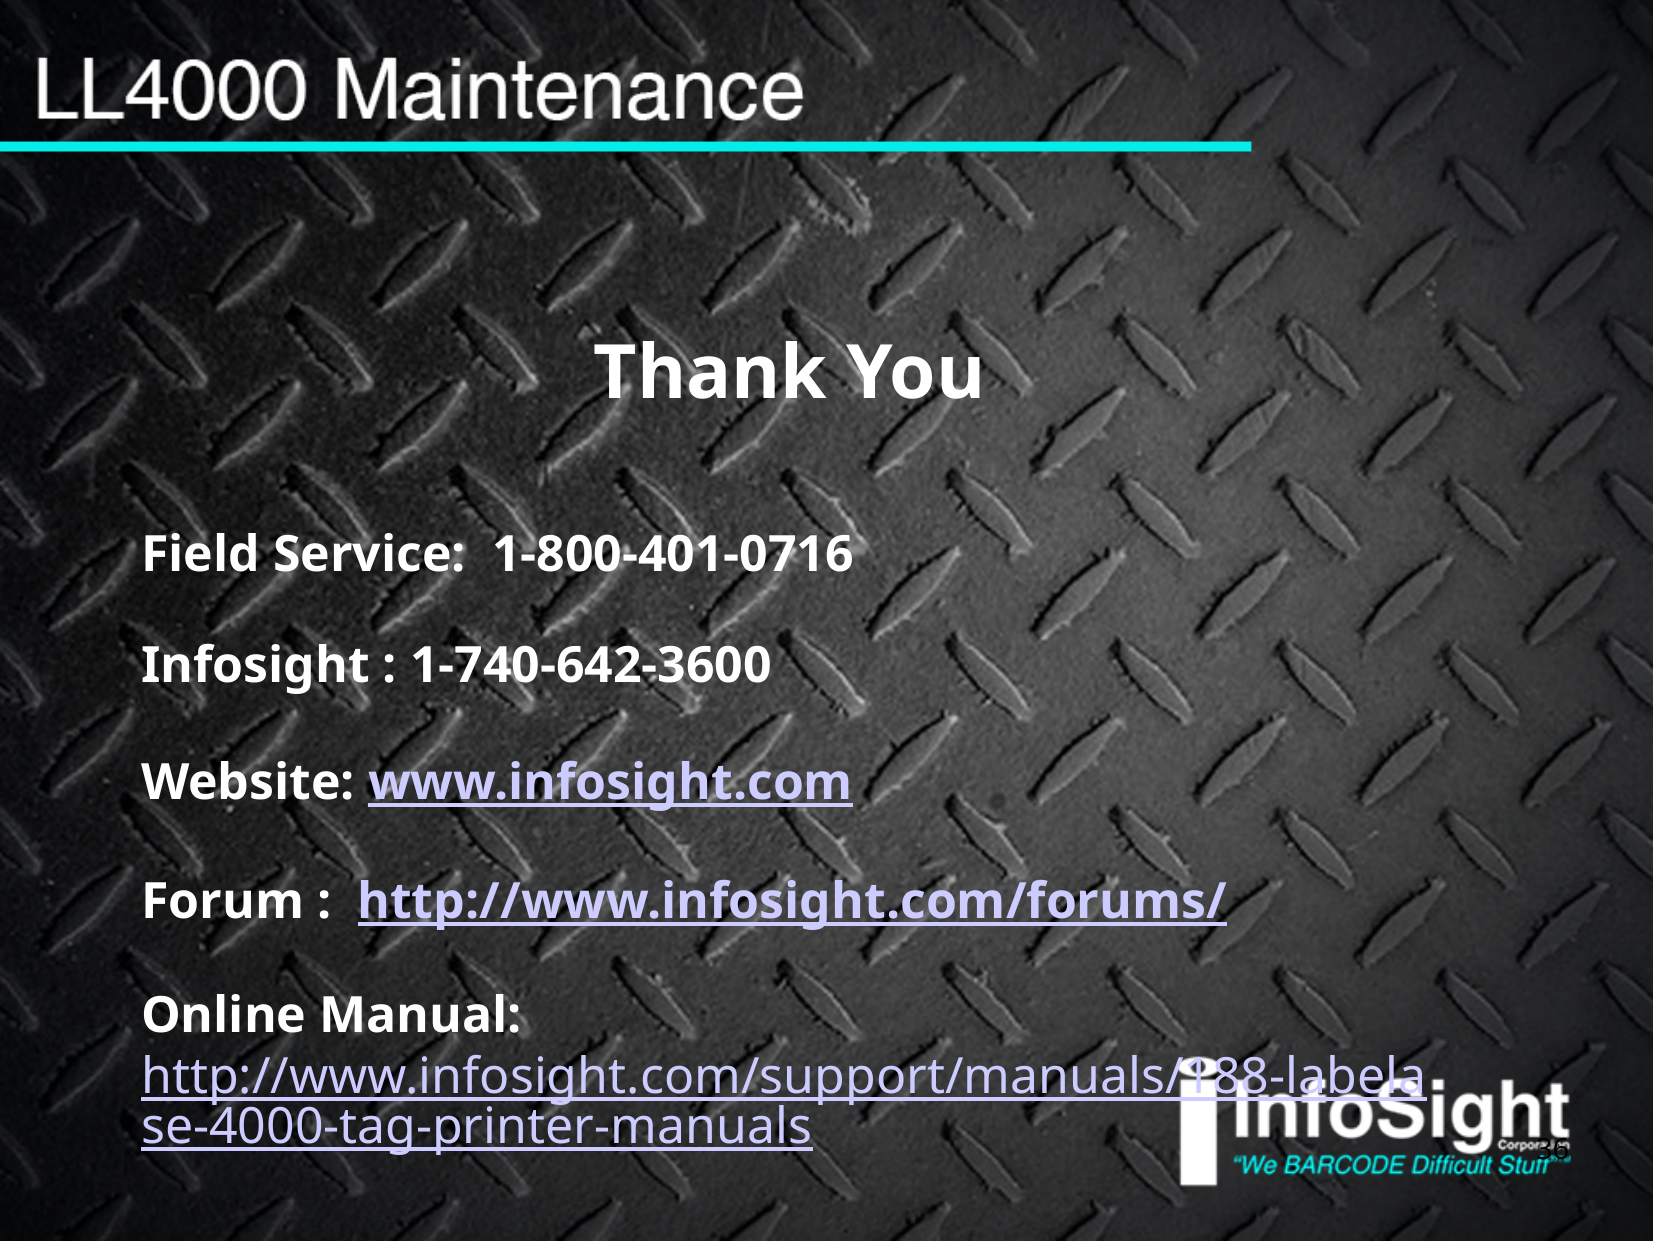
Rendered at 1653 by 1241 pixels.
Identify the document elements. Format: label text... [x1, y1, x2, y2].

picture [0, 0, 1653, 1241]
text_box Thank You Field Service: 1-800-401-0716 Infosight : 1-740-642-3600 Website: www.infosight.com Forum : http://www.infosight.com/forums/ Online Manual: http://www.infosight.com/support/manuals/188-labelase-4000-tag-printer-manuals [126, 320, 1453, 882]
slide_number 36 [1185, 1130, 1570, 1215]
